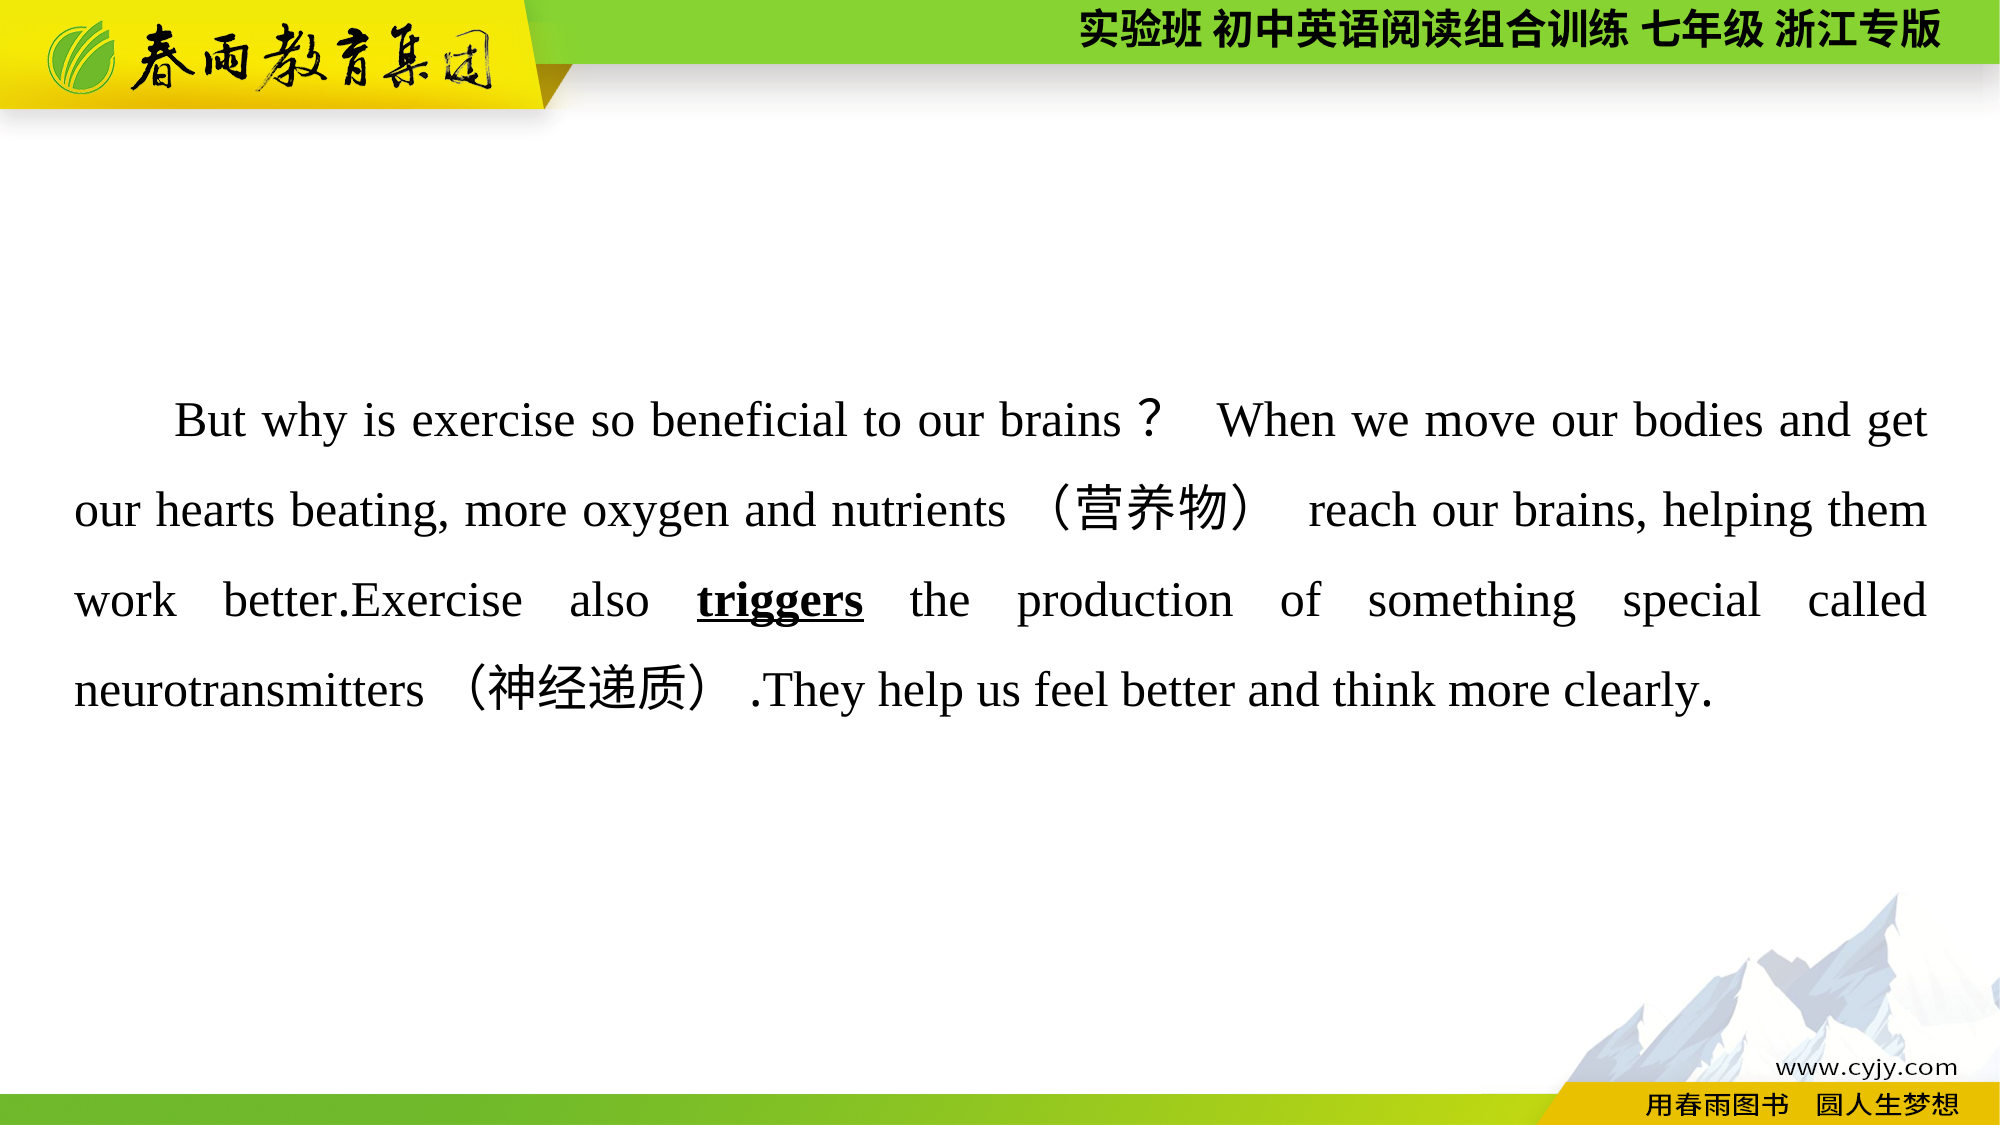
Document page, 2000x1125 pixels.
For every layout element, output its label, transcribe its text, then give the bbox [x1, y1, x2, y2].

list But why is exercise so beneficial to our brains？ When we move our bodies and get our hearts beating, more oxygen and nutrients（营养物） reach our brains, helping them work better.Exercise also triggers the production of something special called neurotransmitters（神经递质）.They help us feel better and think more clearly. [59, 348, 1944, 716]
picture [0, 0, 2000, 1125]
